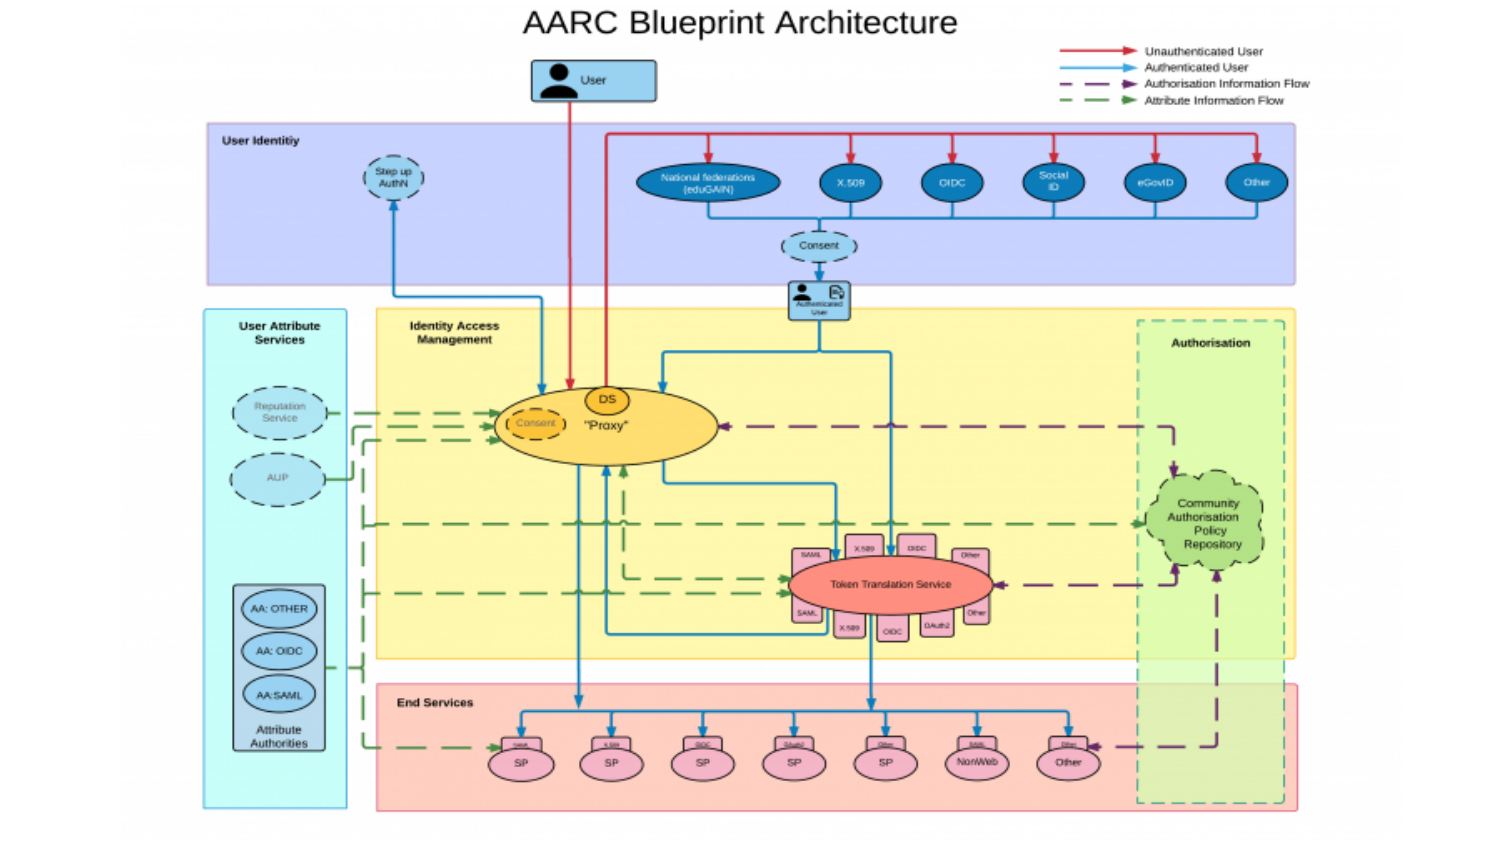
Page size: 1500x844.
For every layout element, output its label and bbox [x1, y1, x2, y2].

picture [120, 3, 1402, 840]
